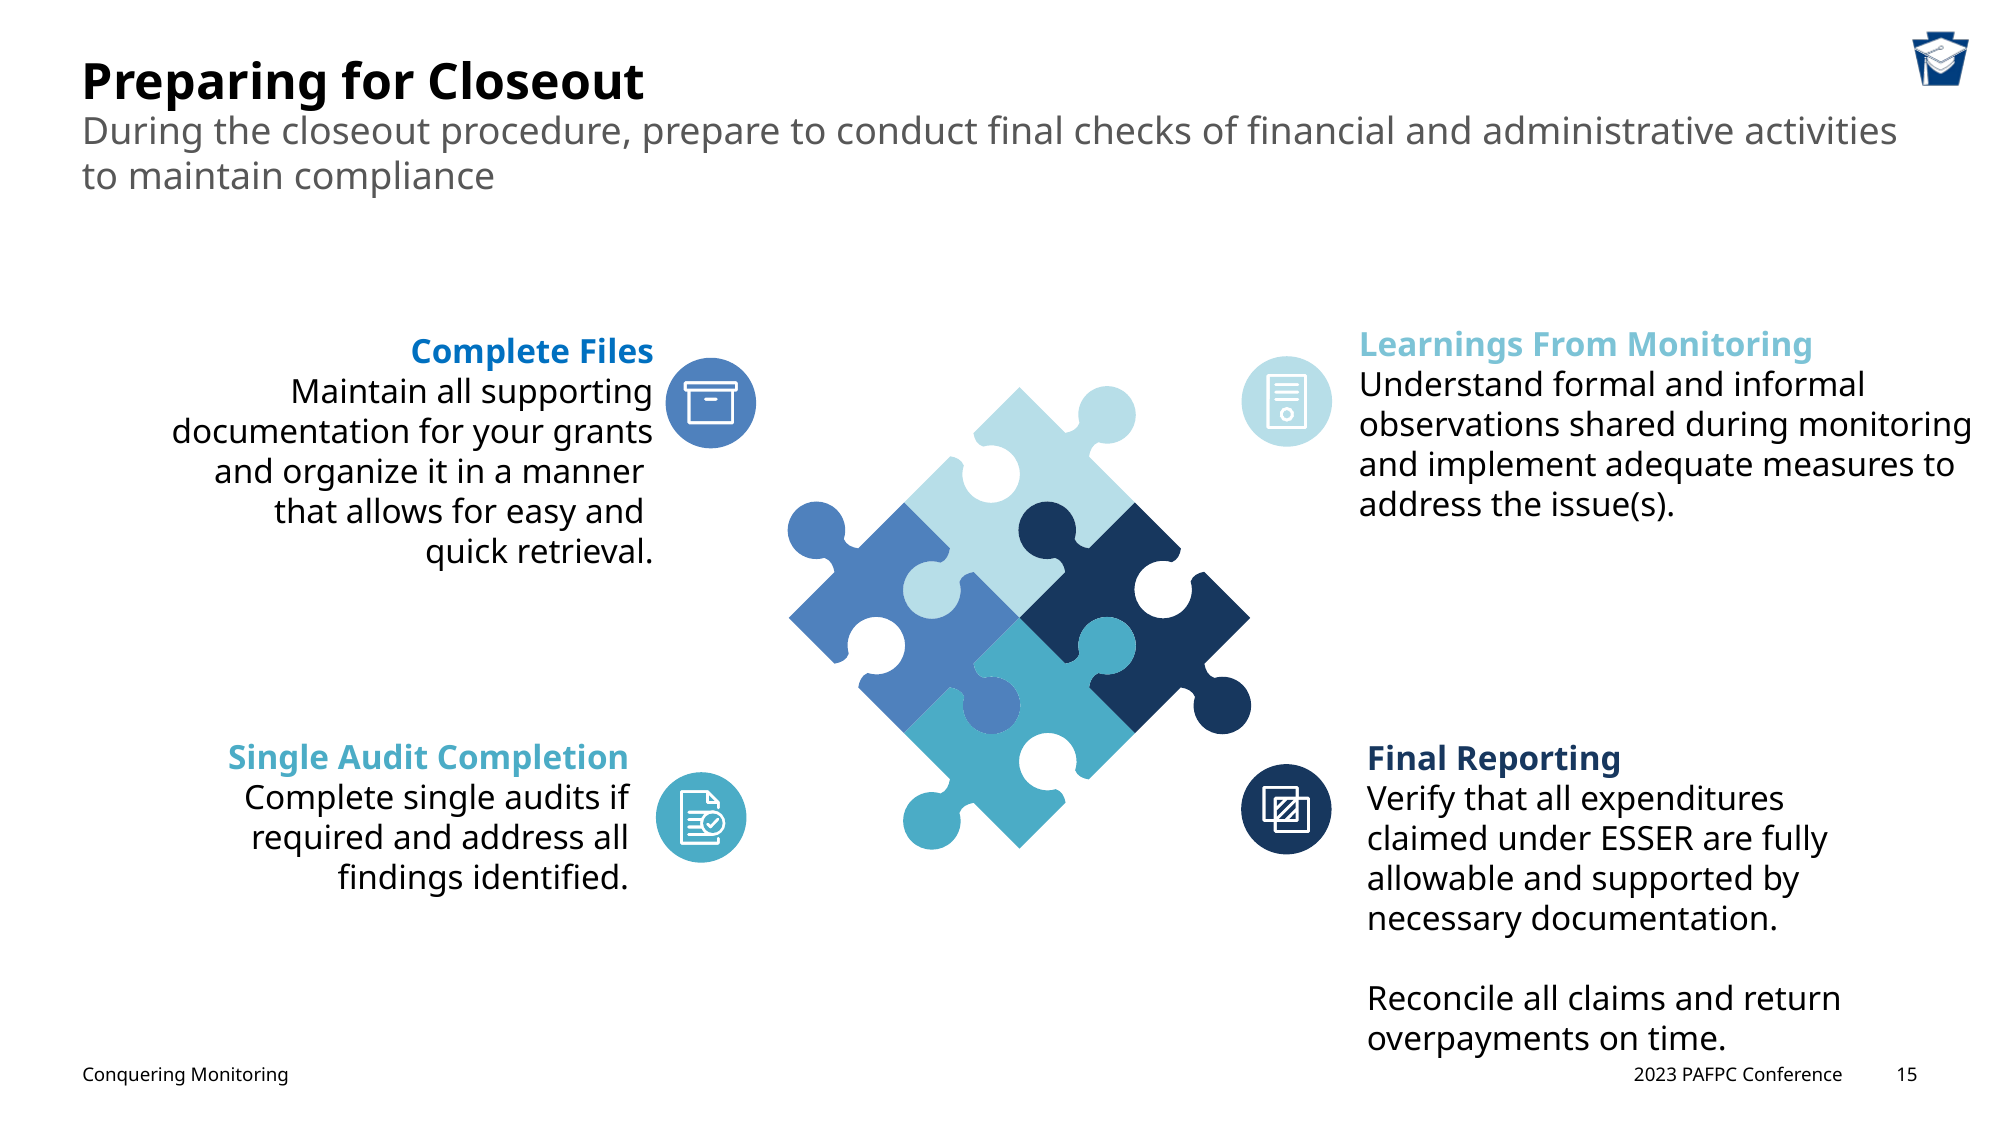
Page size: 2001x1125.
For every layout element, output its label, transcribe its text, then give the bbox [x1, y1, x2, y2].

picture [1904, 21, 1977, 93]
title Preparing for Closeout [81, 50, 1920, 106]
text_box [1241, 355, 1333, 447]
text_box Complete Files Maintain all supporting documentation for your grants and organize it in a manner that allows for easy and quick retrieval. [155, 330, 655, 570]
text_box [903, 383, 1138, 616]
text_box [1016, 499, 1254, 737]
text_box Final Reporting Verify that all expenditures claimed under ESSER are fully allowable and supported by necessary documentation. Reconcile all claims and return overpayments on time. [1366, 737, 1916, 1057]
text_box Single Audit Completion Complete single audits if required and address all findings identified. [130, 736, 630, 896]
text_box [785, 499, 1021, 735]
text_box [1240, 763, 1332, 855]
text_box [655, 771, 747, 863]
text_box Learnings From Monitoring Understand formal and informal observations shared during monitoring and implement adequate measures to address the issue(s). [1358, 323, 1978, 523]
text_box [901, 614, 1138, 852]
list During the closeout procedure, prepare to conduct final checks of financial and administrative activities to maintain compliance [81, 106, 1920, 232]
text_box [665, 357, 757, 449]
